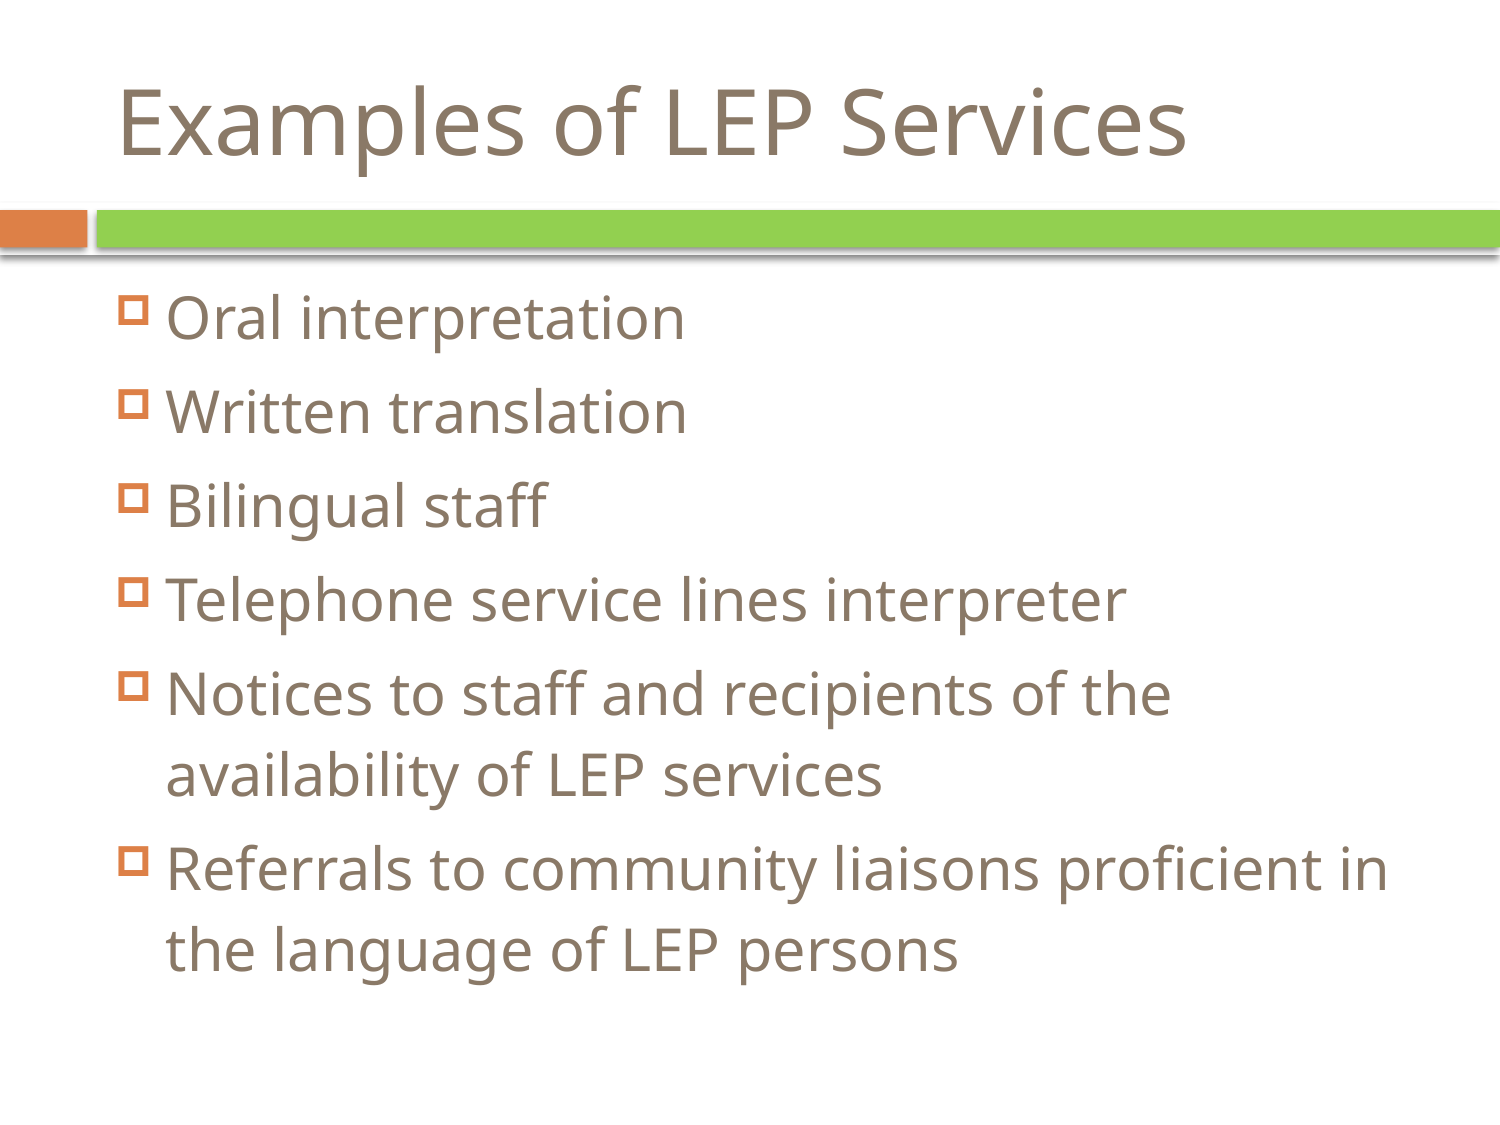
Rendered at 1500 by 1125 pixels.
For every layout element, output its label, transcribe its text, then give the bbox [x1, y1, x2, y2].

list Oral interpretation Written translation Bilingual staff Telephone service lines interpreter Notices to staff and recipients of the availability of LEP services Referrals to community liaisons proficient in the language of LEP persons [100, 262, 1438, 1000]
title Examples of LEP Services [100, 37, 1438, 200]
